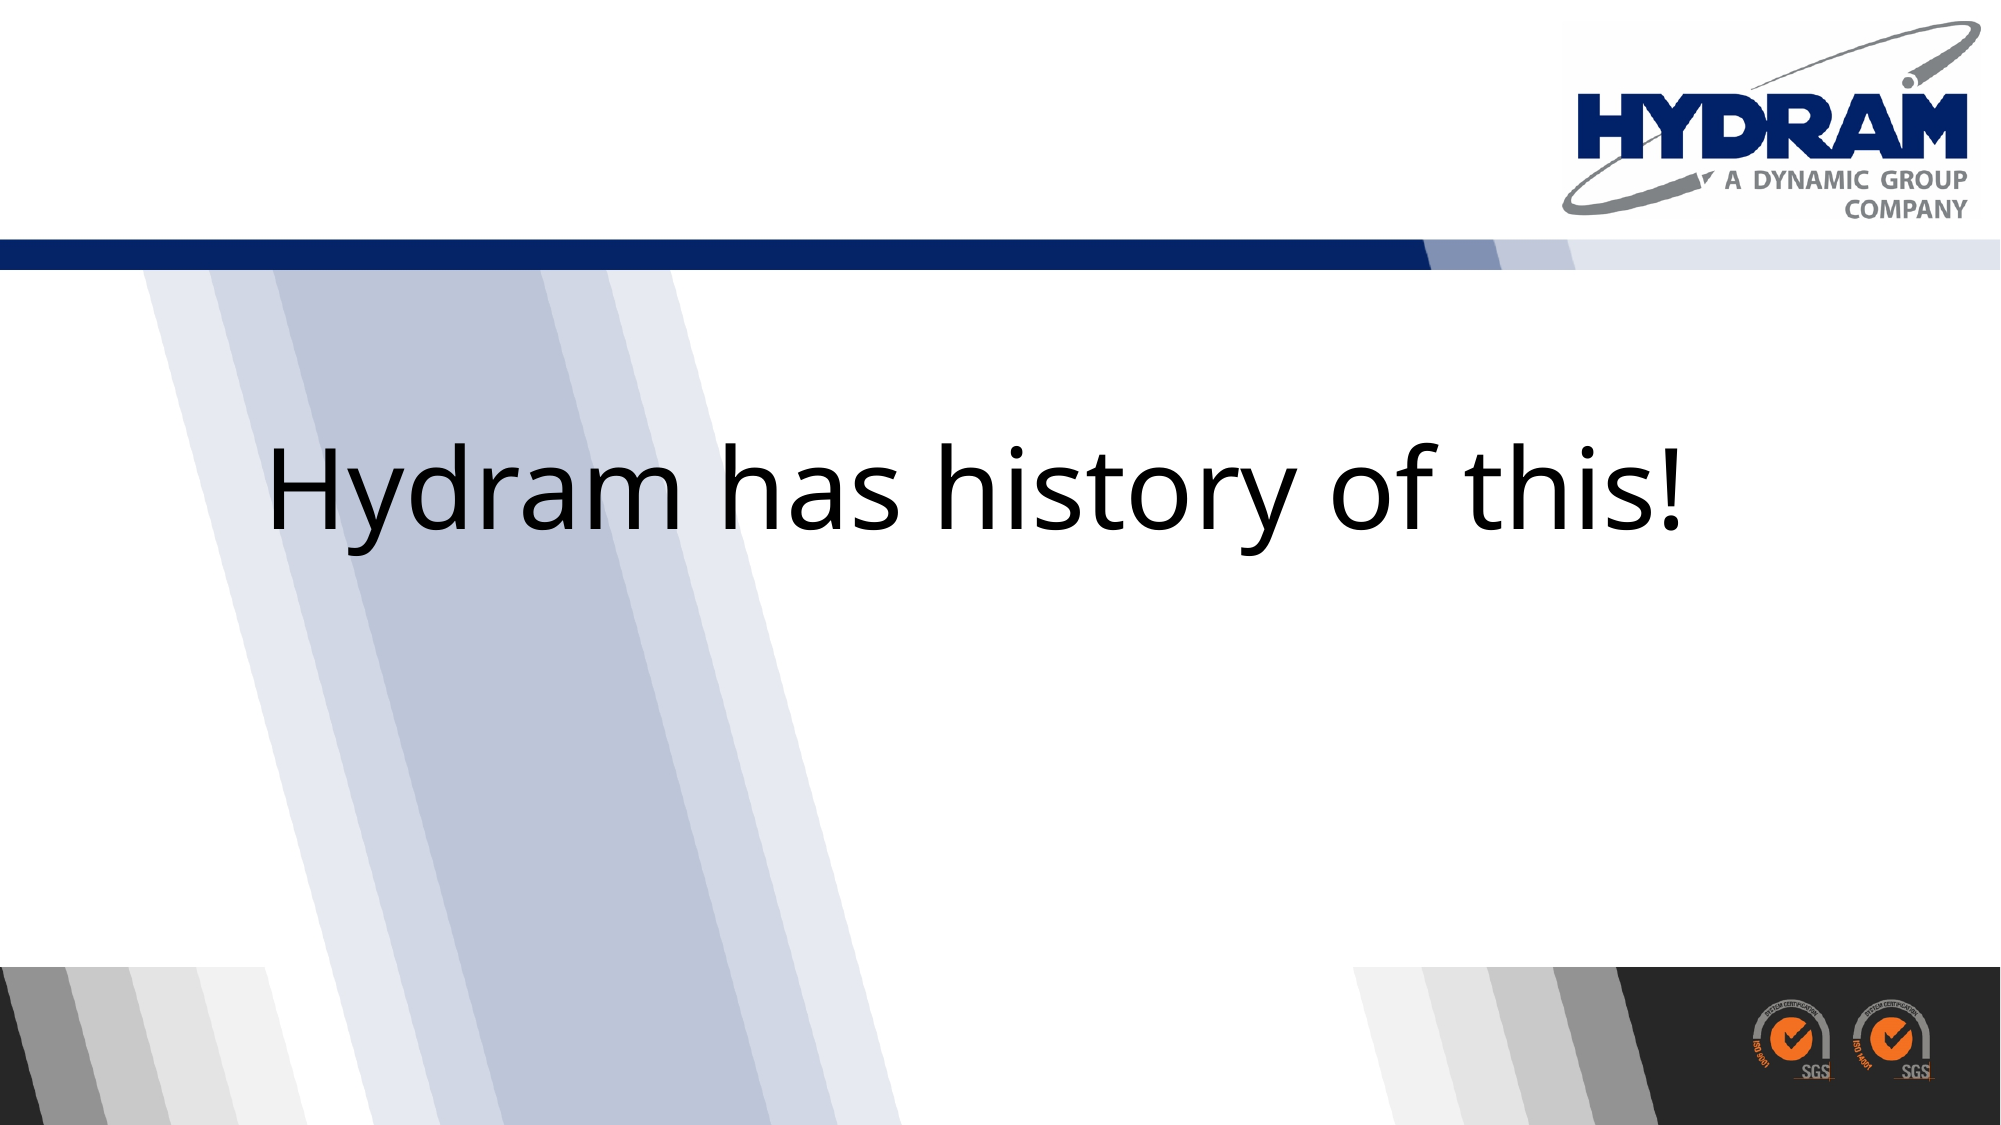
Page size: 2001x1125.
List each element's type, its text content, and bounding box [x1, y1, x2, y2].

picture [0, 0, 2001, 1125]
title Hydram has history of this! [113, 384, 1839, 602]
